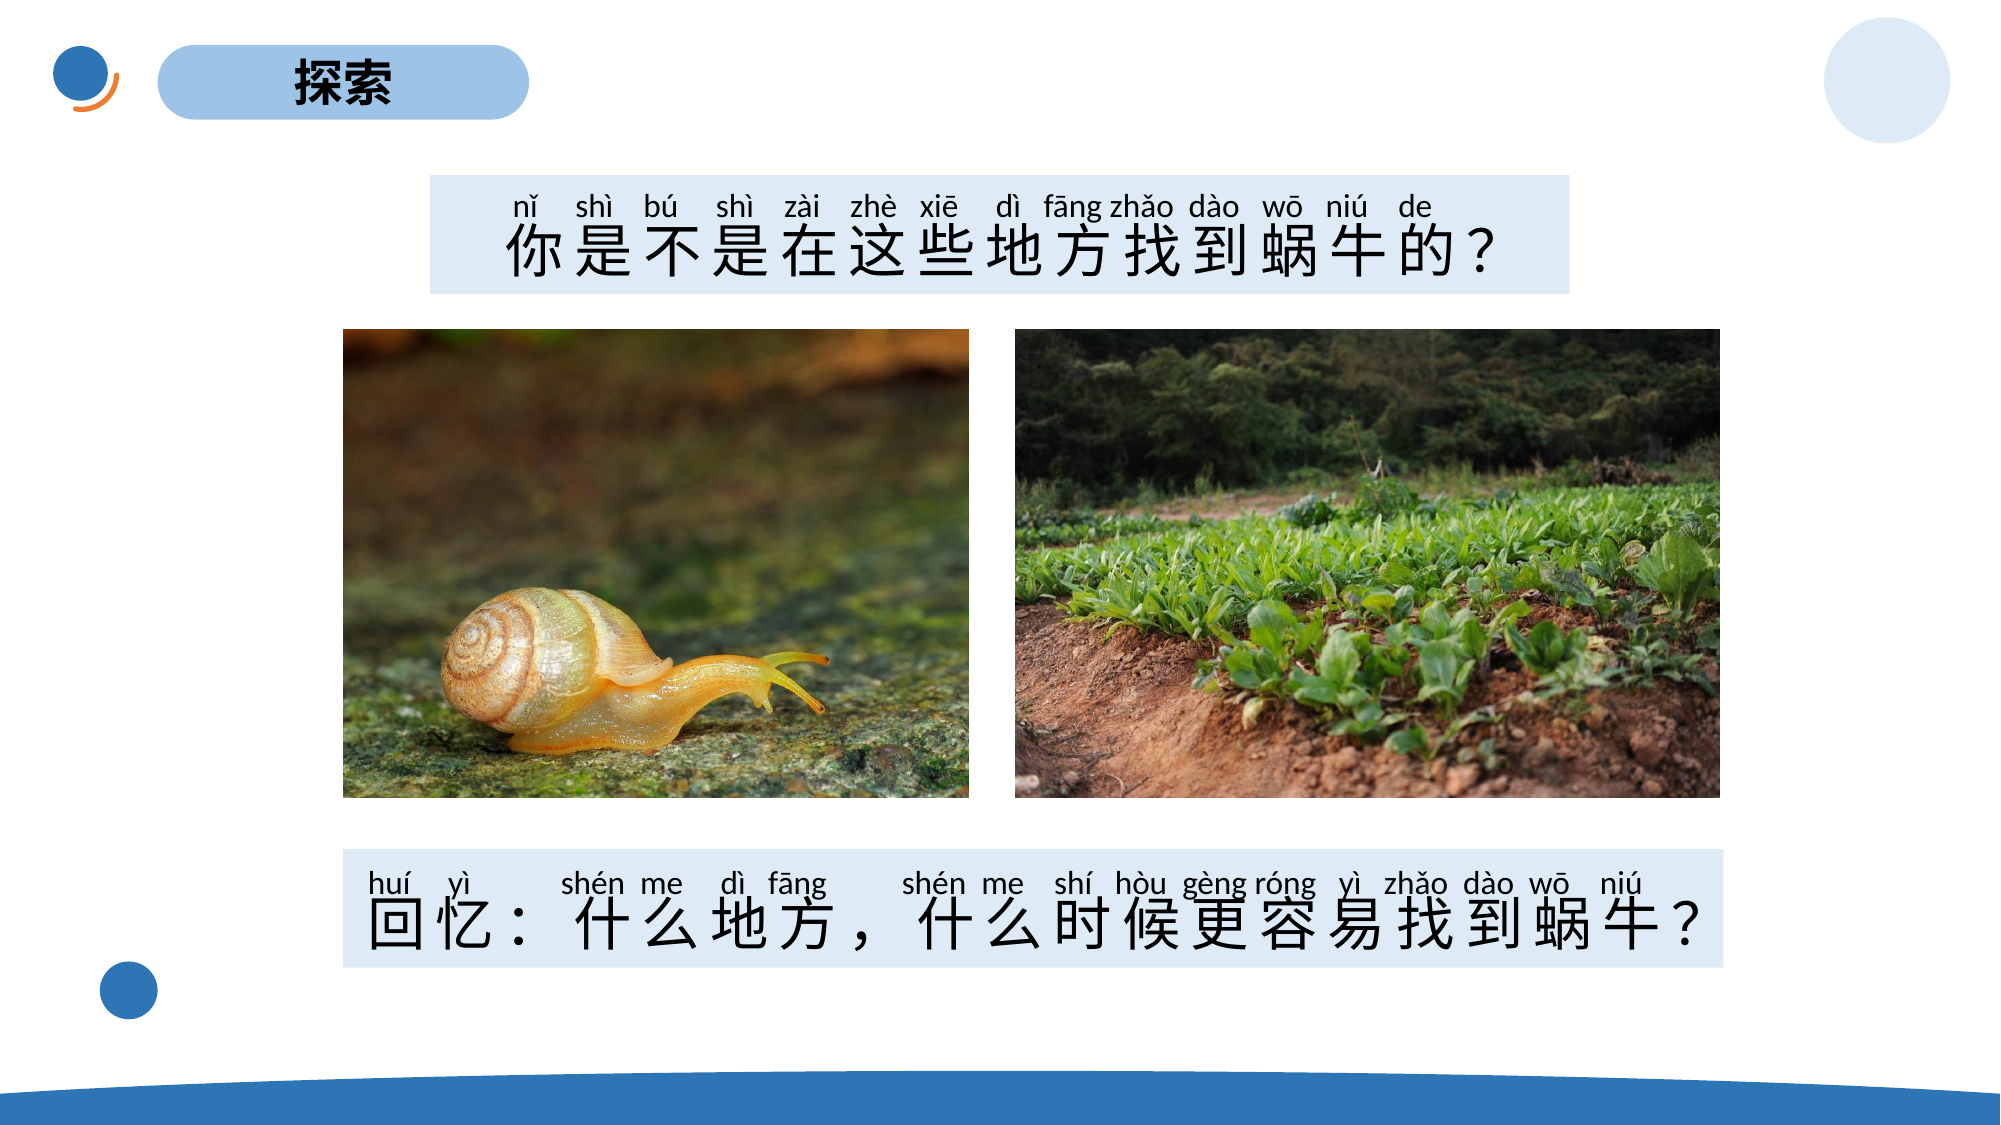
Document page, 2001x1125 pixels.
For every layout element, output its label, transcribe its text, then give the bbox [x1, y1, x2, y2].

text_box [1823, 16, 1952, 145]
text_box [156, 43, 531, 121]
text_box [52, 44, 109, 102]
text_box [291, 848, 1807, 968]
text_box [257, 175, 1774, 294]
picture [1015, 329, 1720, 798]
text_box [98, 960, 159, 1021]
text_box [0, 1069, 2000, 1125]
picture [343, 329, 969, 798]
text_box 探索 [242, 51, 444, 112]
text_box [72, 72, 120, 112]
